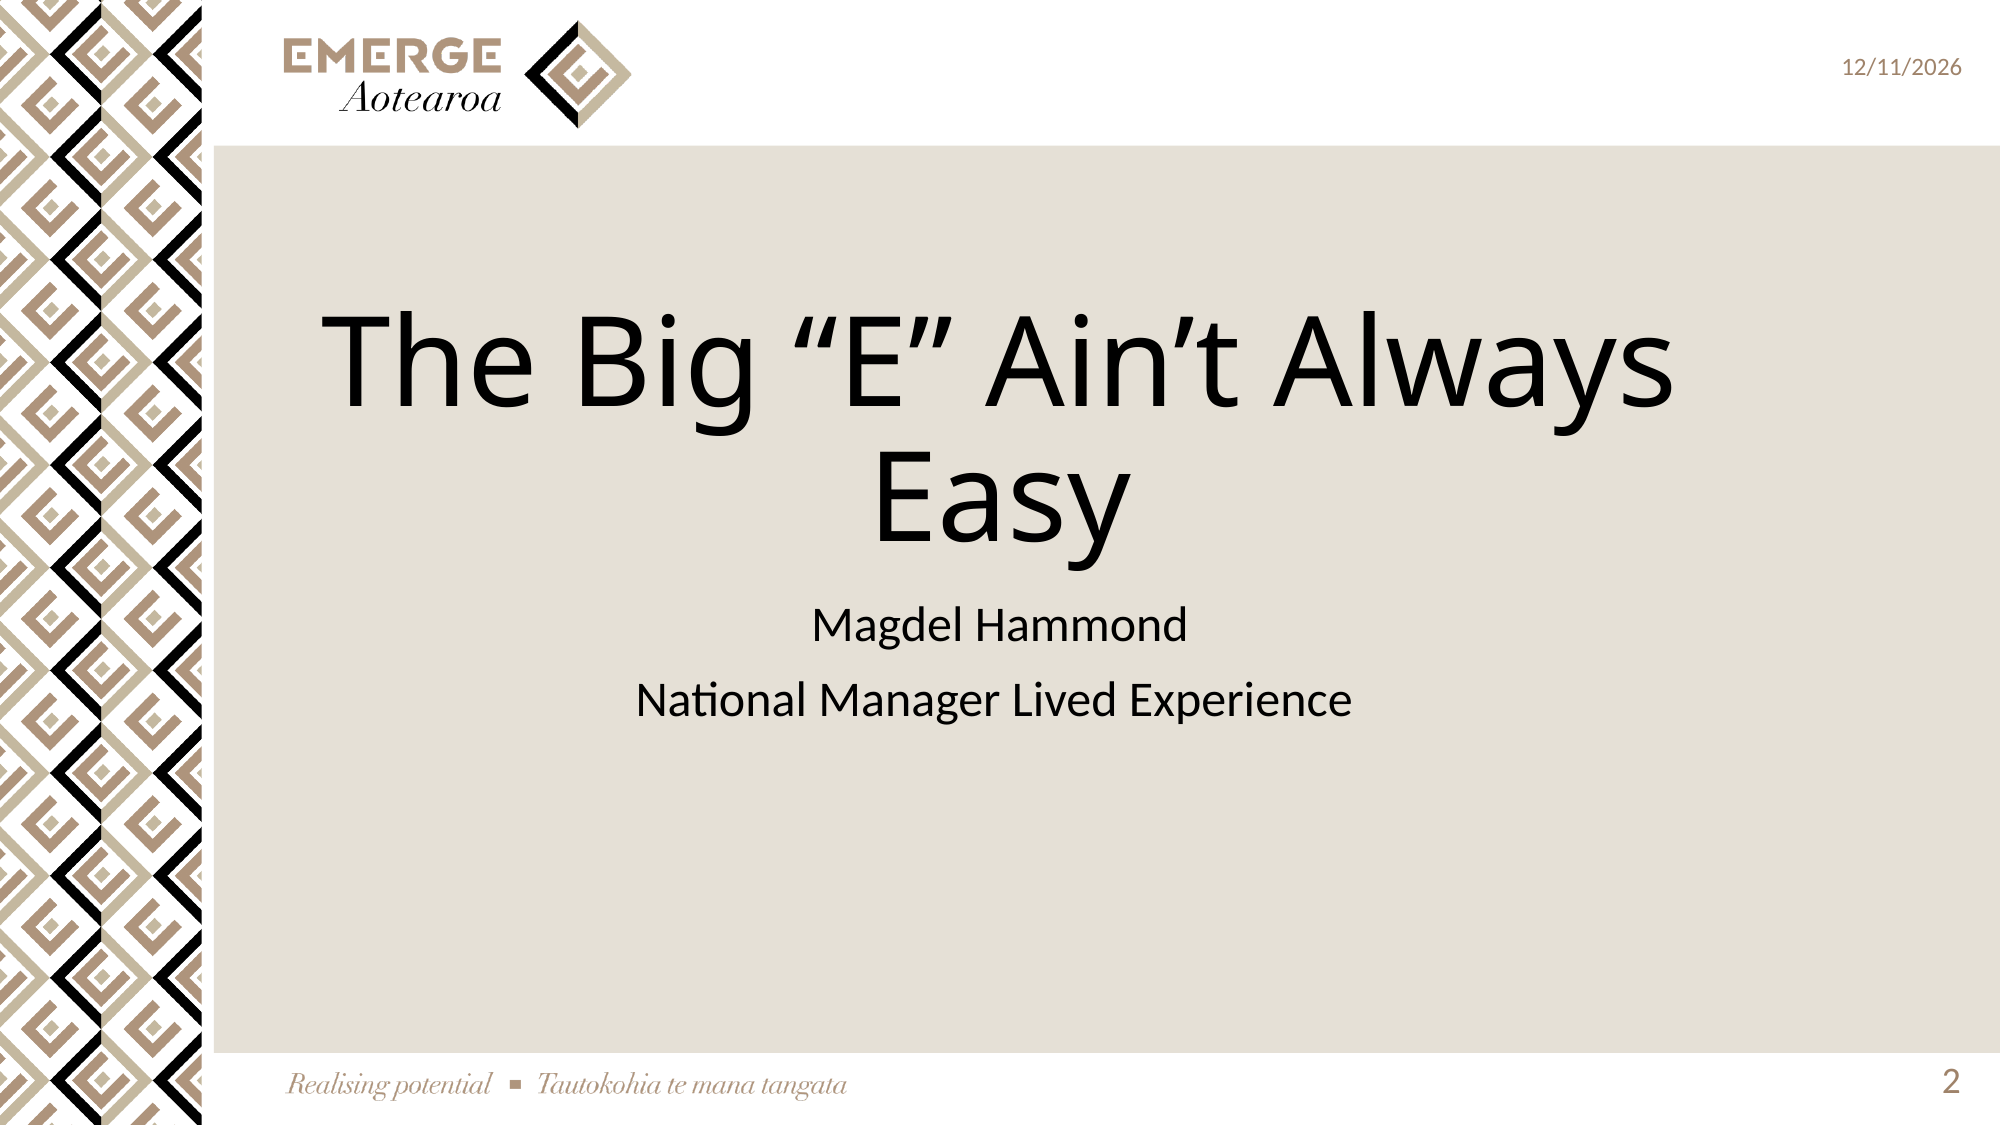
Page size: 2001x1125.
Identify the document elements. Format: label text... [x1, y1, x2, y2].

picture [285, 1053, 864, 1101]
subtitle Magdel Hammond National Manager Lived Experience [249, 590, 1750, 863]
picture [0, 0, 202, 1125]
title The Big “E” Ain’t Always Easy [249, 184, 1750, 576]
picture [281, 20, 632, 131]
